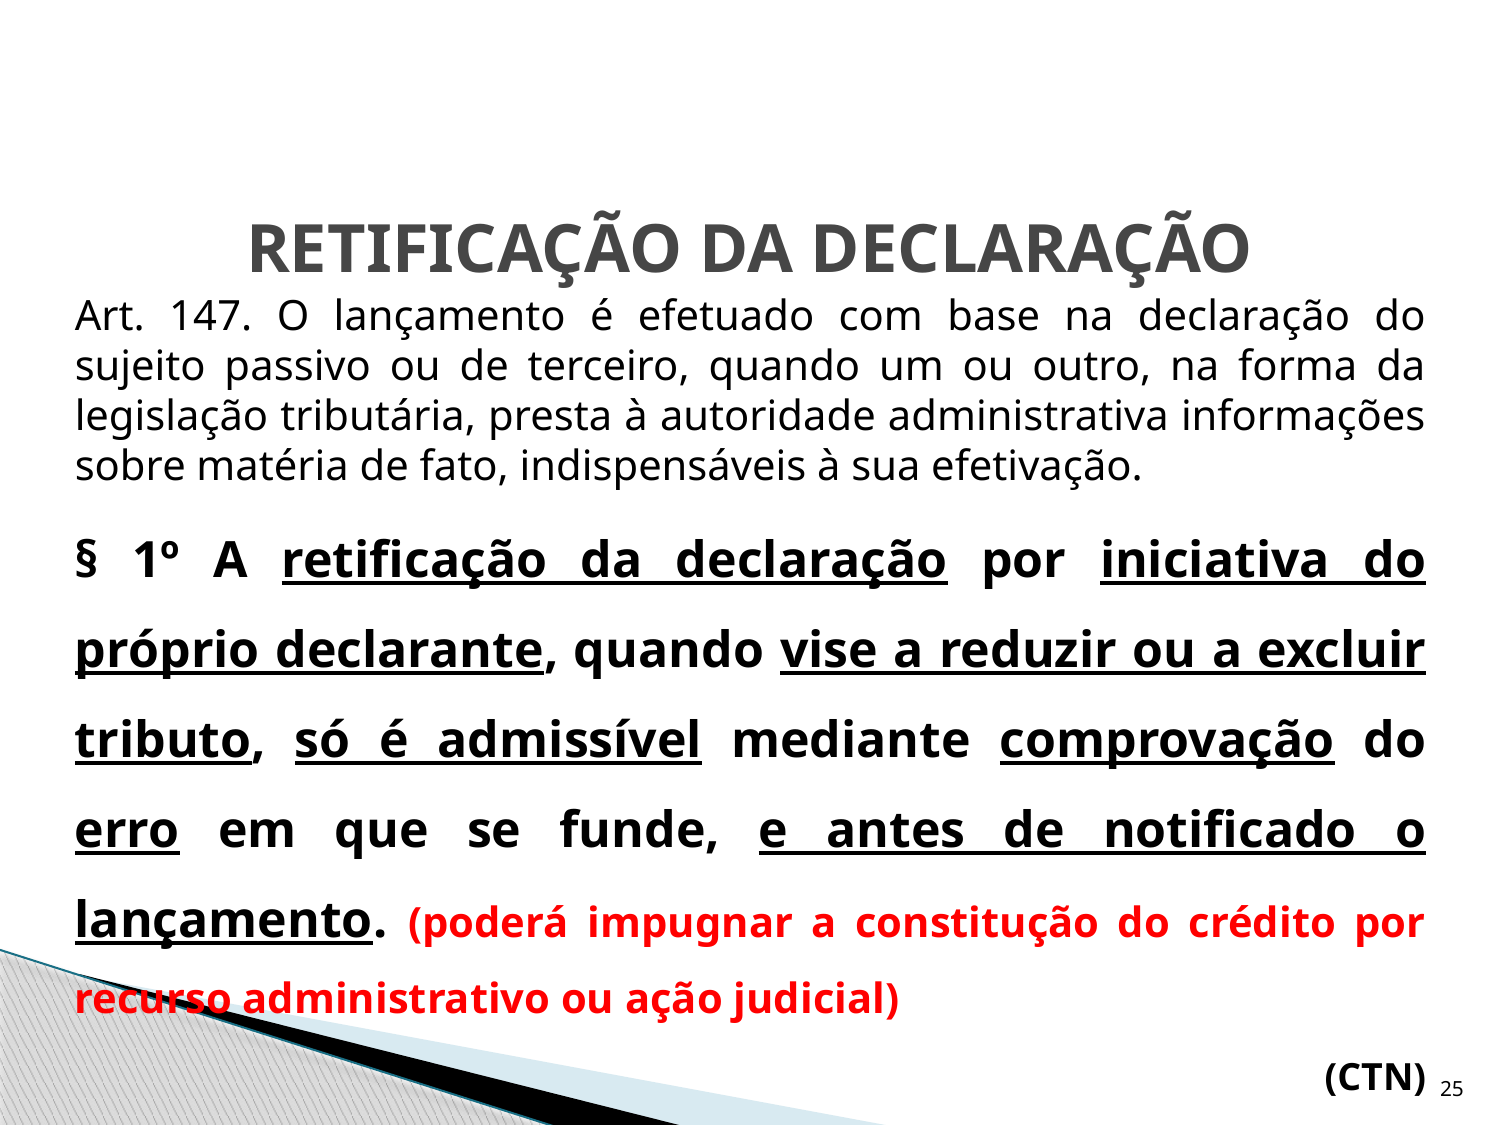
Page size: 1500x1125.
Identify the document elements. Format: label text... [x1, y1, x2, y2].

list Art. 147. O lançamento é efetuado com base na declaração do sujeito passivo ou de terceiro, quando um ou outro, na forma da legislação tributária, presta à autoridade administrativa informações sobre matéria de fato, indispensáveis à sua efetivação. § 1º A retificação da declaração por iniciativa do próprio declarante, quando vise a reduzir ou a excluir tributo, só é admissível mediante comprovação do erro em que se funde, e antes de notificado o lançamento. (poderá impugnar a constitução do crédito por recurso administrativo ou ação judicial) (CTN) [0, 281, 1442, 1125]
title RETIFICAÇÃO DA DECLARAÇÃO [0, 210, 1500, 282]
slide_number 25 [1442, 1051, 1479, 1112]
